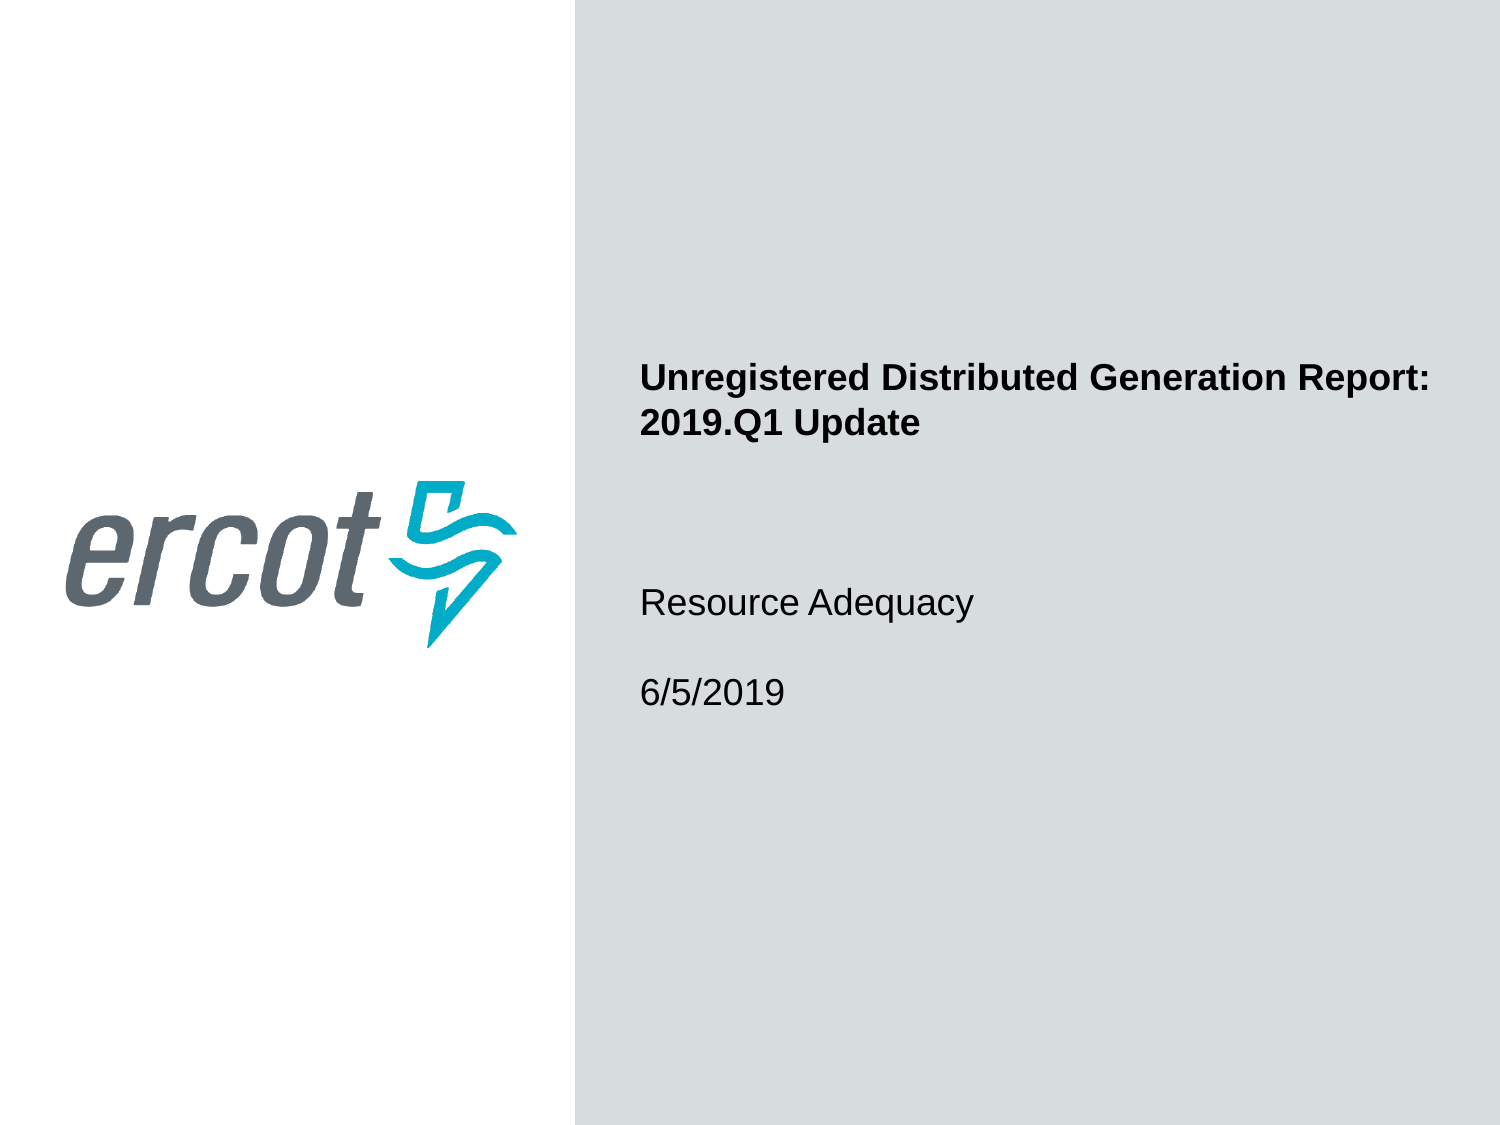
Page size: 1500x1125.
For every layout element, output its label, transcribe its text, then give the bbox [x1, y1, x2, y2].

picture [56, 471, 525, 654]
text_box Unregistered Distributed Generation Report: 2019.Q1 Update Resource Adequacy 6/5/2019 [624, 345, 1500, 721]
